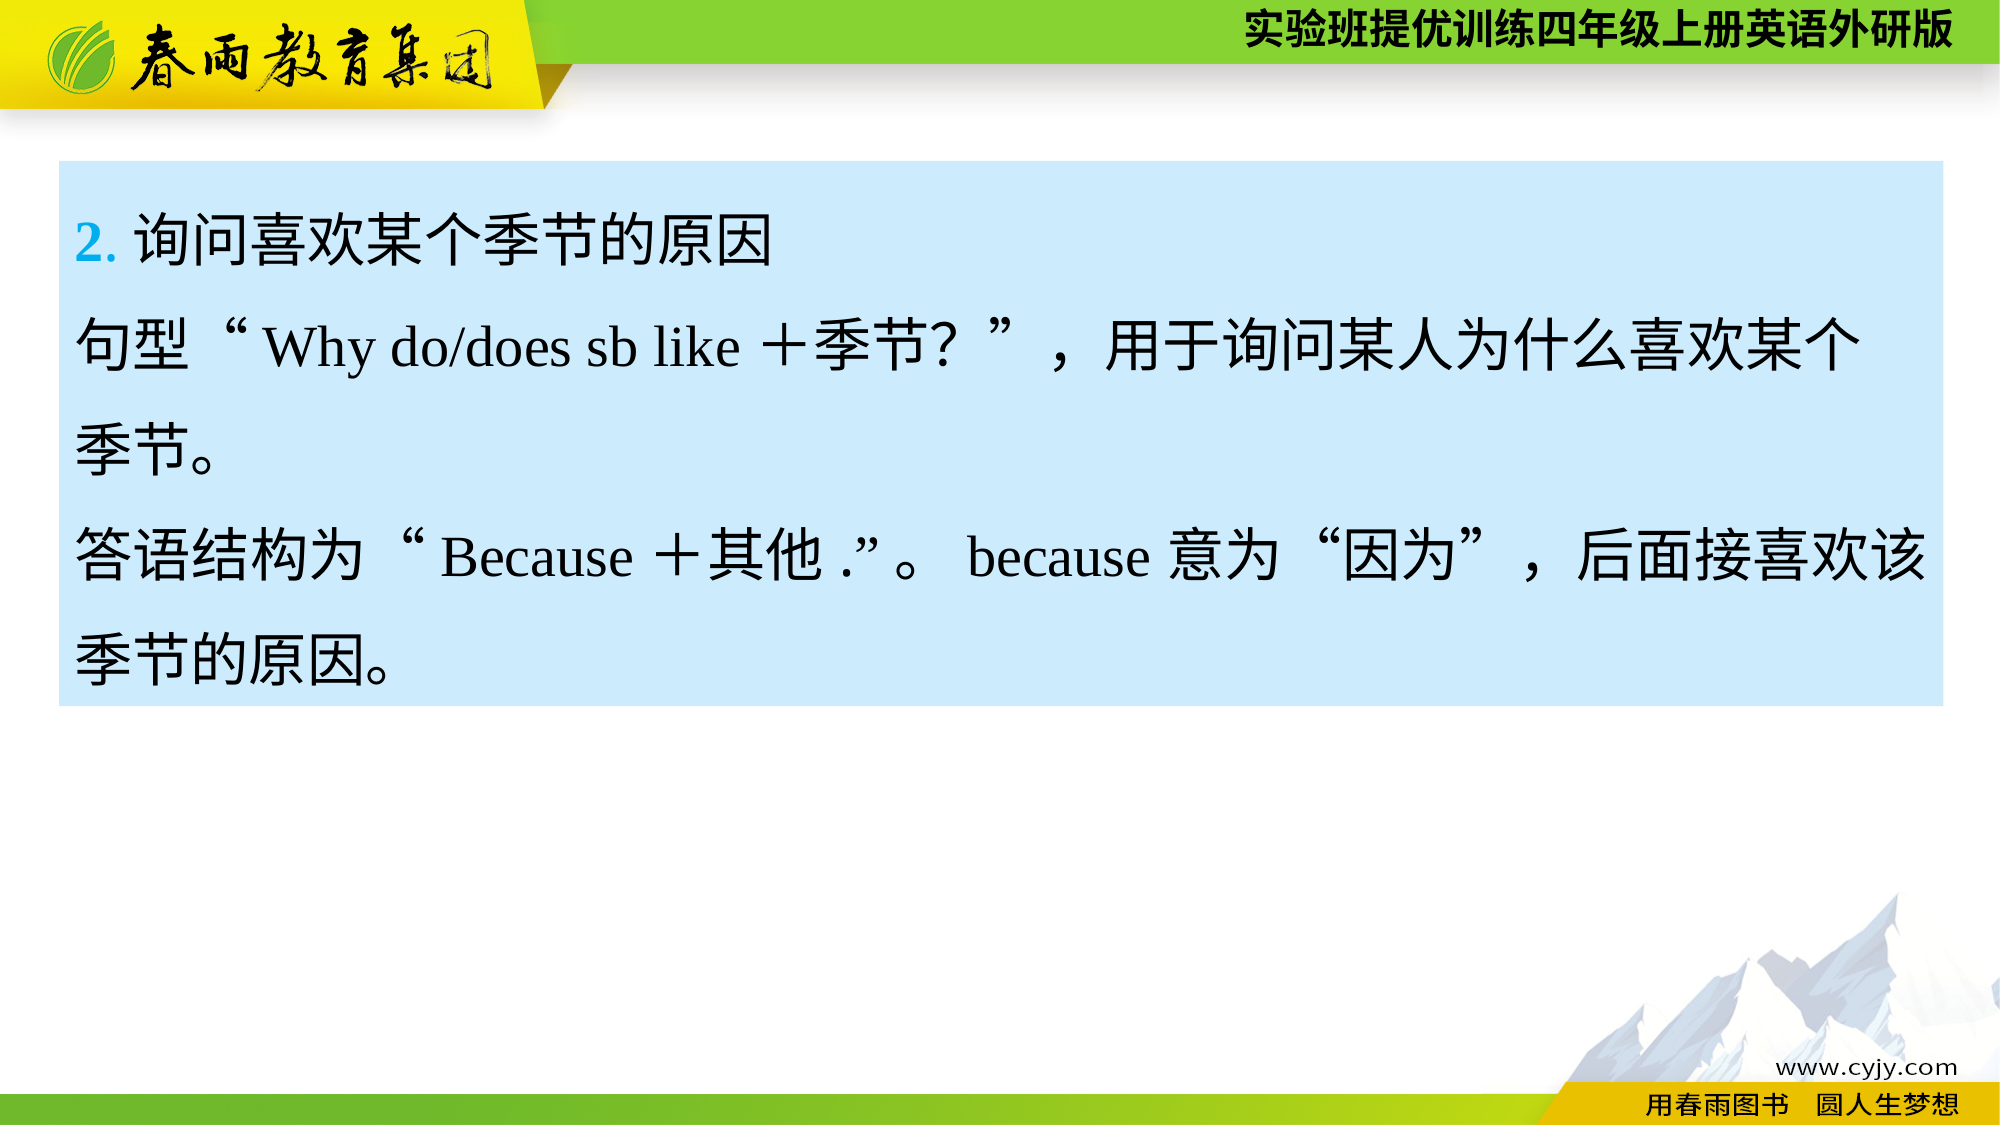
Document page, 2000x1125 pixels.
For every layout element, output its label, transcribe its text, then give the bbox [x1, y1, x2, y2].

list 2.询问喜欢某个季节的原因 句型“Why do/does sb like＋季节？”，用于询问某人为什么喜欢某个 季节。 答语结构为“Because＋其他.”。because意为“因为”，后面接喜欢该季节的原因。 [59, 160, 1944, 707]
picture [0, 0, 2000, 1125]
